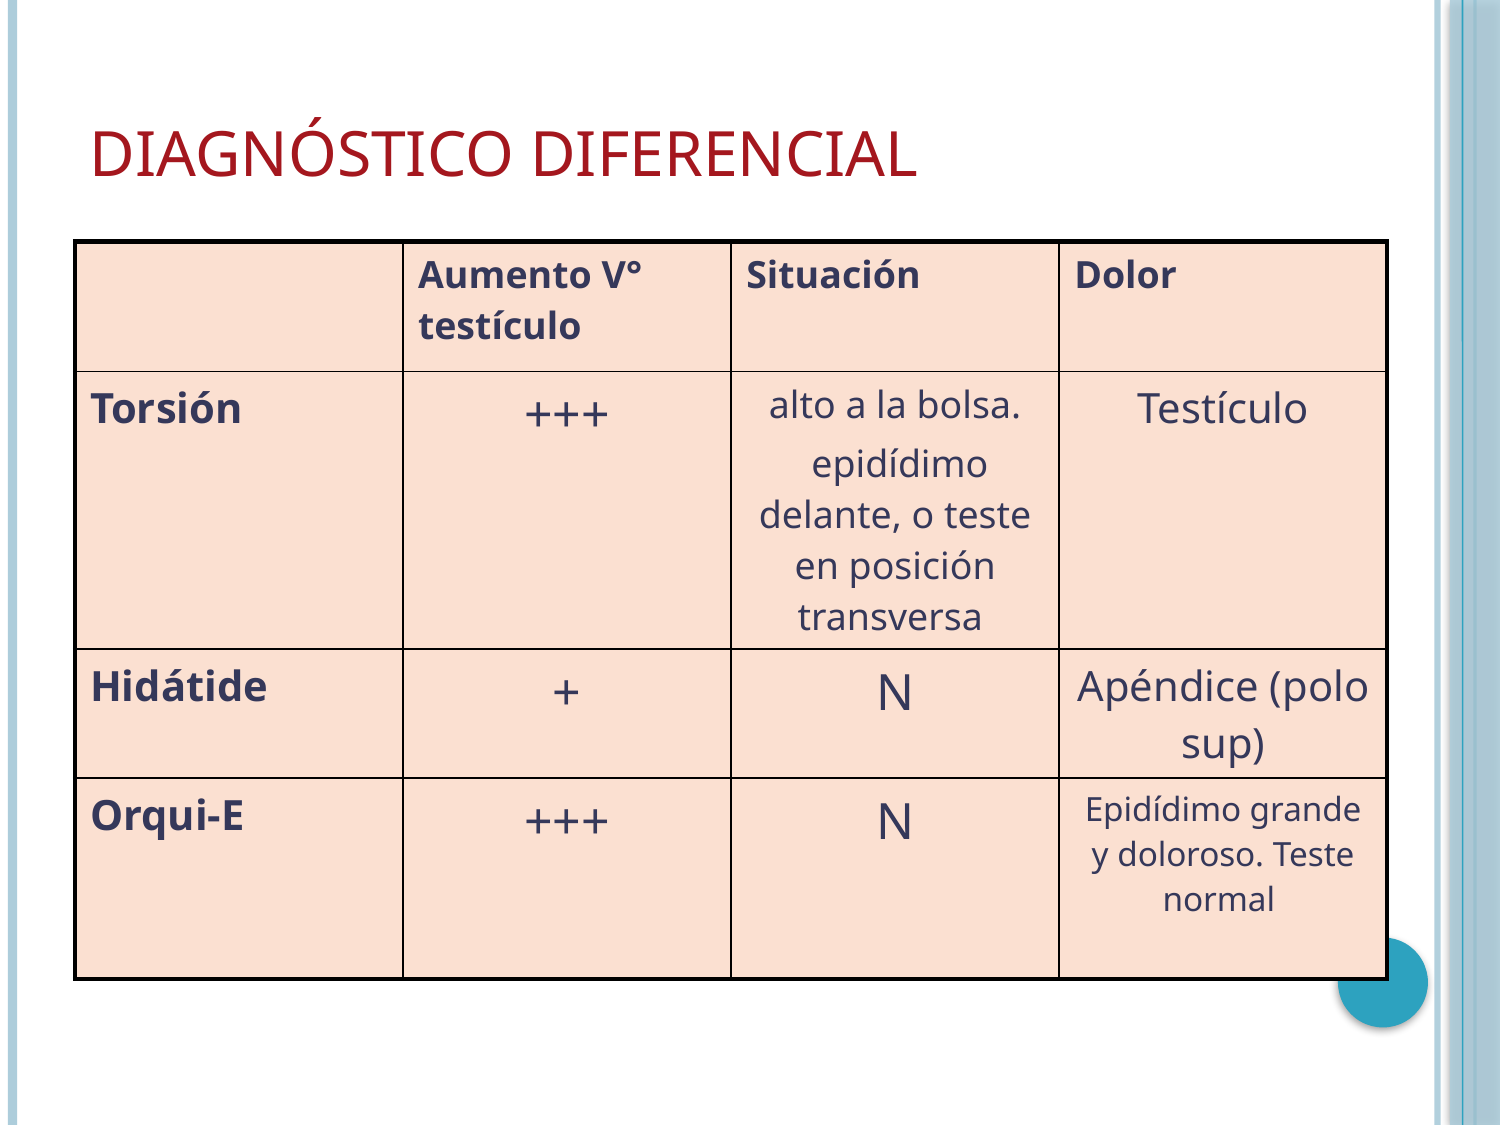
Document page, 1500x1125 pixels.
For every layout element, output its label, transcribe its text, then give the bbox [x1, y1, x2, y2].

table_header Aumento V° testículo [404, 244, 730, 371]
table_cell Hidátide [77, 650, 402, 777]
table_header Situación [732, 244, 1058, 371]
table_cell Torsión [77, 372, 402, 648]
table_cell Epidídimo grande y doloroso. Teste normal [1060, 779, 1385, 977]
table_cell N [732, 650, 1058, 777]
table_cell Apéndice (polo sup) [1060, 650, 1385, 777]
table_cell N [732, 779, 1058, 977]
table_header [77, 244, 402, 371]
table_header Dolor [1060, 244, 1385, 371]
table_cell + [404, 650, 730, 777]
table_cell alto a la bolsa. epidídimo delante, o teste en posición transversa [732, 372, 1058, 648]
table_cell +++ [404, 372, 730, 648]
table_cell Orqui-E [77, 779, 402, 977]
table_cell +++ [404, 779, 730, 977]
table_cell Testículo [1060, 372, 1385, 648]
title Diagnóstico Diferencial [75, 45, 1300, 197]
